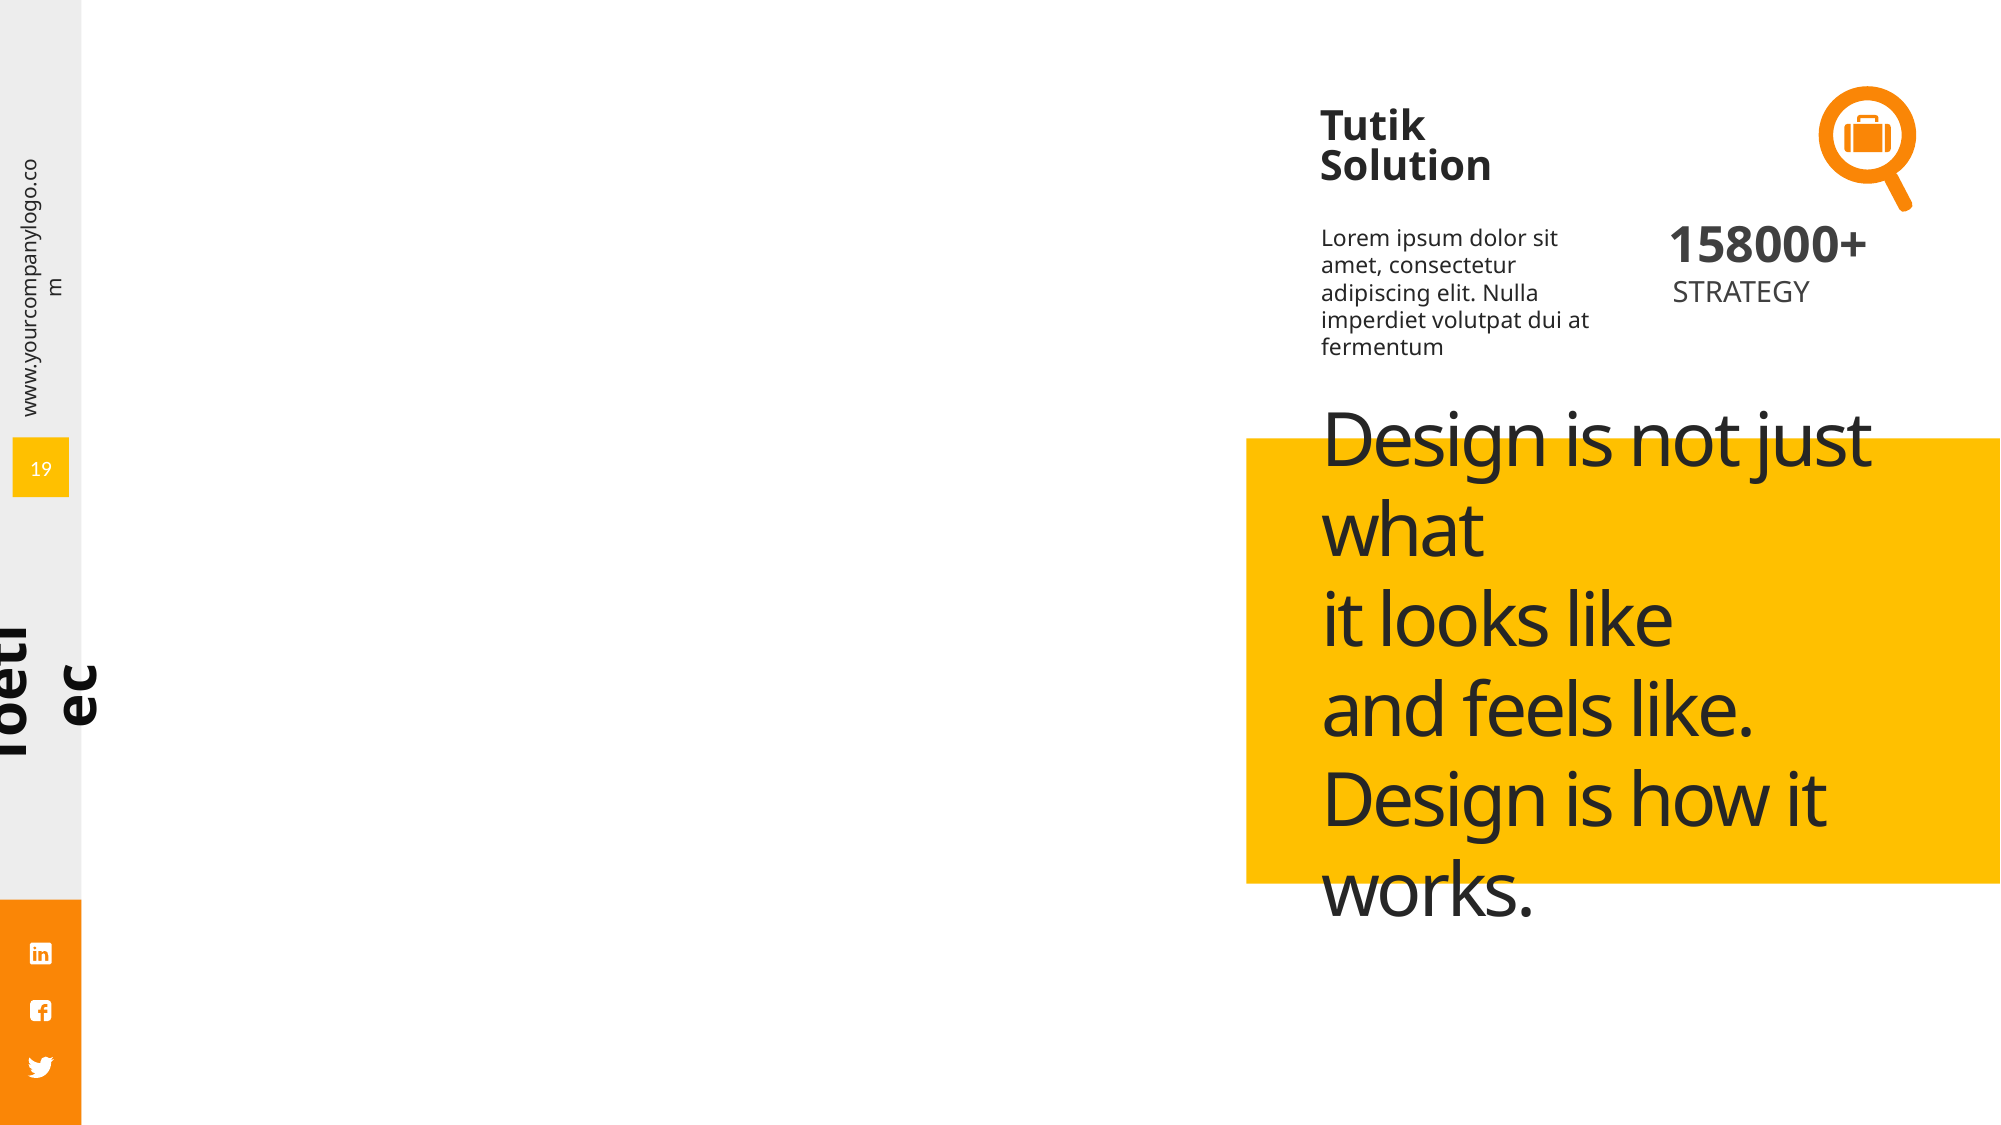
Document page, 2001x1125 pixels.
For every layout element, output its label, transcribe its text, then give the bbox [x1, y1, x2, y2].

slide_number 19 [12, 437, 69, 498]
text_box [1818, 86, 1917, 212]
picture [81, 0, 2000, 1125]
